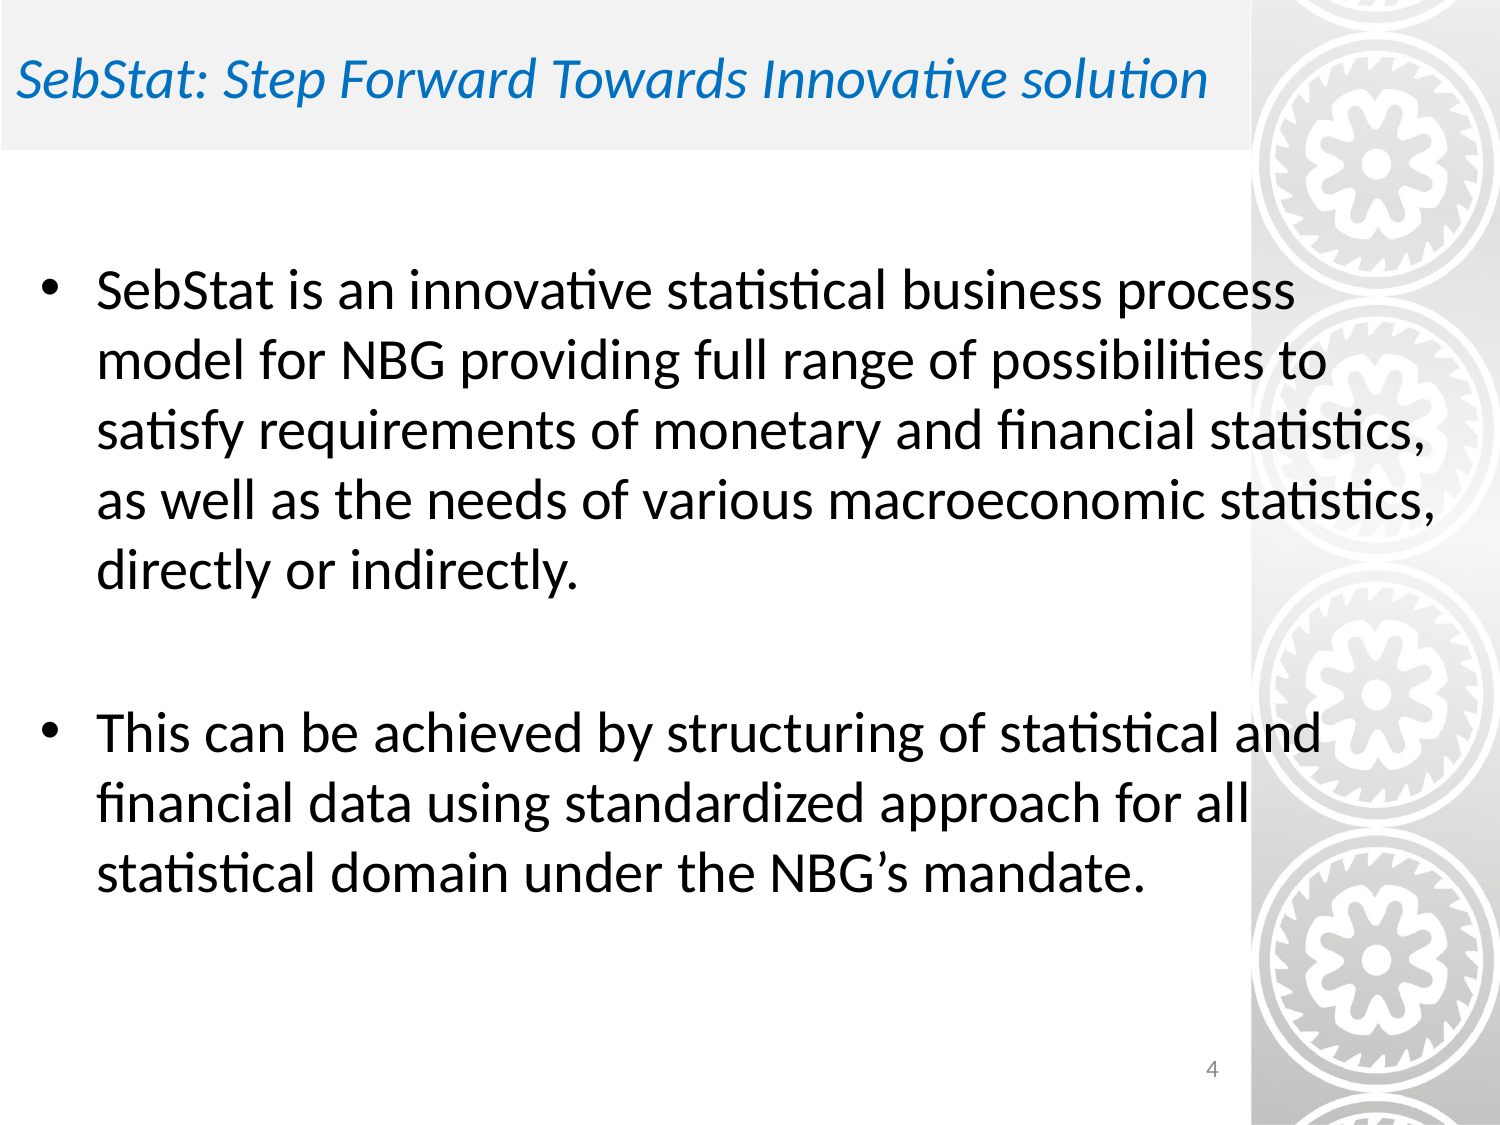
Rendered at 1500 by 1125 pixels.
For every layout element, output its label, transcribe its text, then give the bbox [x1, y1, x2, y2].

list SebStat is an innovative statistical business process model for NBG providing full range of possibilities to satisfy requirements of monetary and financial statistics, as well as the needs of various macroeconomic statistics, directly or indirectly. This can be achieved by structuring of statistical and financial data using standardized approach for all statistical domain under the NBG’s mandate. [24, 162, 1463, 913]
slide_number 4 [1037, 1037, 1388, 1098]
picture [0, 0, 1500, 1125]
title SebStat: Step Forward Towards Innovative solution [1, 0, 1250, 150]
